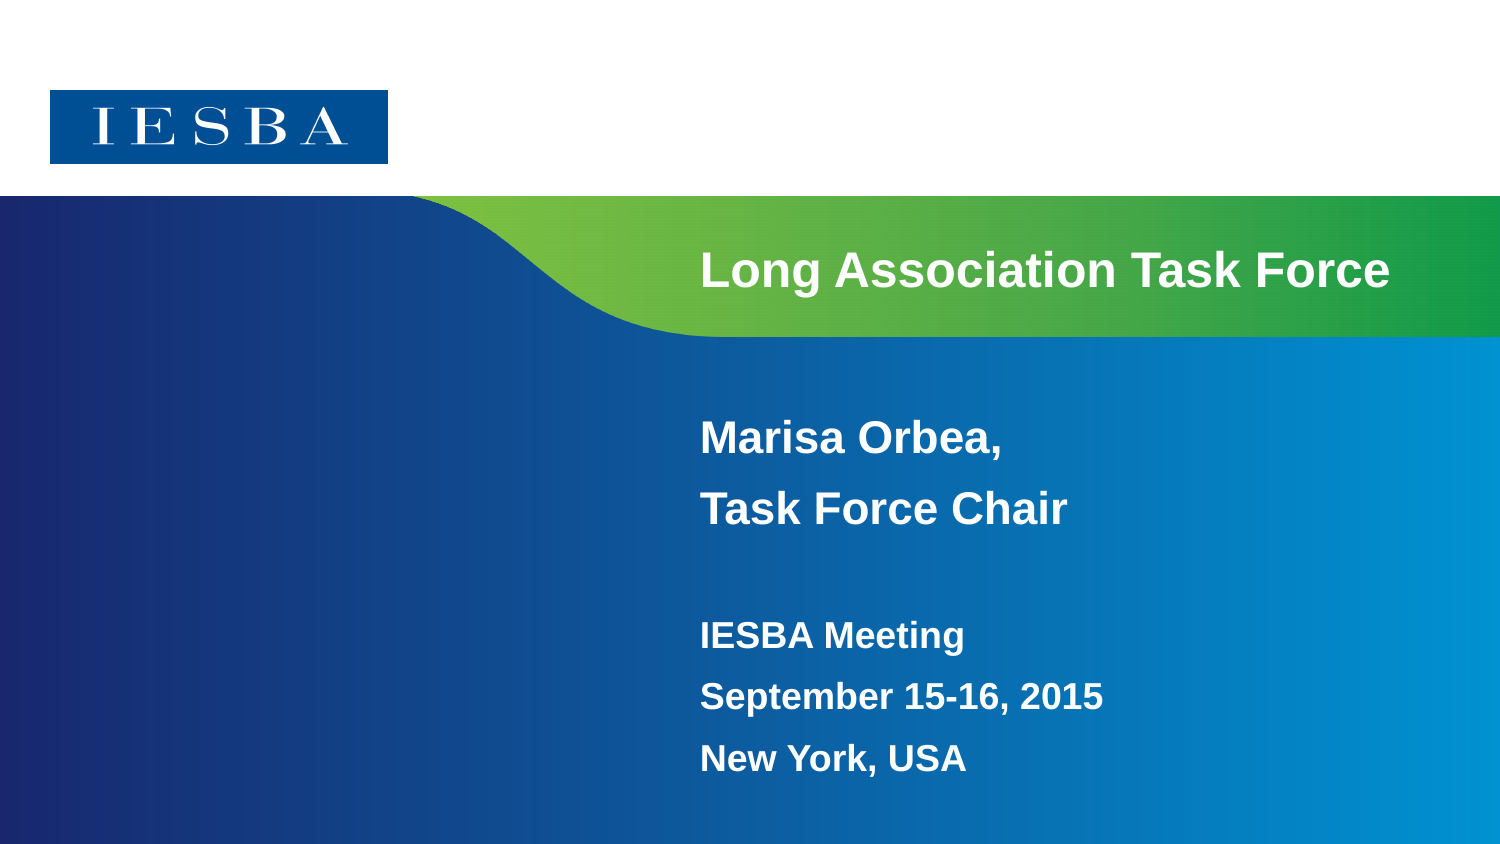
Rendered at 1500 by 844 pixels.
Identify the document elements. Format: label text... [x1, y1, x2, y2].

subtitle Marisa Orbea, Task Force Chair IESBA Meeting September 15-16, 2015 New York, USA [699, 407, 1375, 797]
picture [412, 196, 1500, 337]
picture [50, 90, 388, 164]
title Long Association Task Force [699, 206, 1463, 329]
